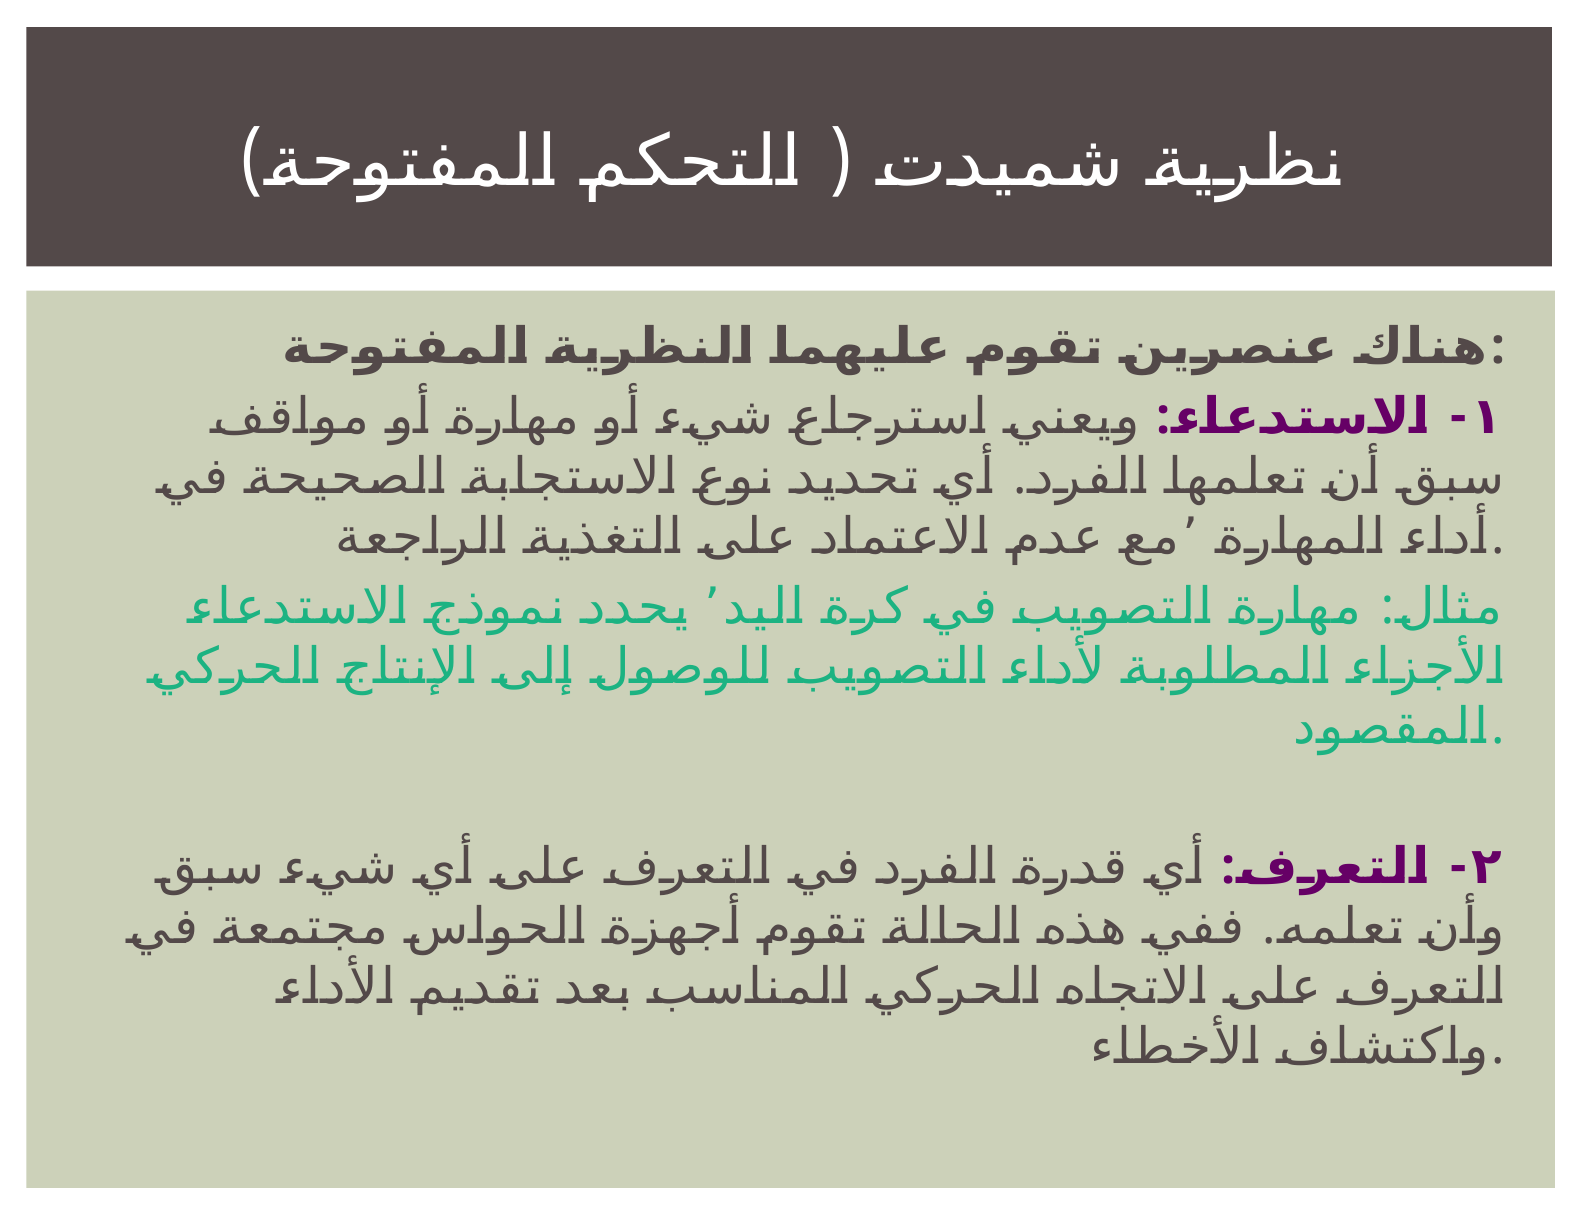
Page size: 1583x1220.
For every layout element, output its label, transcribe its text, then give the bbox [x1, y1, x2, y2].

list هناك عنصرين تقوم عليهما النظرية المفتوحة: ١- الاستدعاء: ويعني استرجاع شيء أو مهارة أو مواقف سبق أن تعلمها الفرد. أي تحديد نوع الاستجابة الصحيحة في أداء المهارة ٬مع عدم الاعتماد على التغذية الراجعة. مثال: مهارة التصويب في كرة اليد٬ يحدد نموذج الاستدعاء الأجزاء المطلوبة لأداء التصويب للوصول إلى الإنتاج الحركي المقصود. ٢- التعرف: أي قدرة الفرد في التعرف على أي شيء سبق وأن تعلمه. ففي هذه الحالة تقوم أجهزة الحواس مجتمعة في التعرف على الاتجاه الحركي المناسب بعد تقديم الأداء واكتشاف الأخطاء. [65, 305, 1522, 1090]
title نظرية شميدت ( التحكم المفتوحة) [65, 63, 1517, 251]
